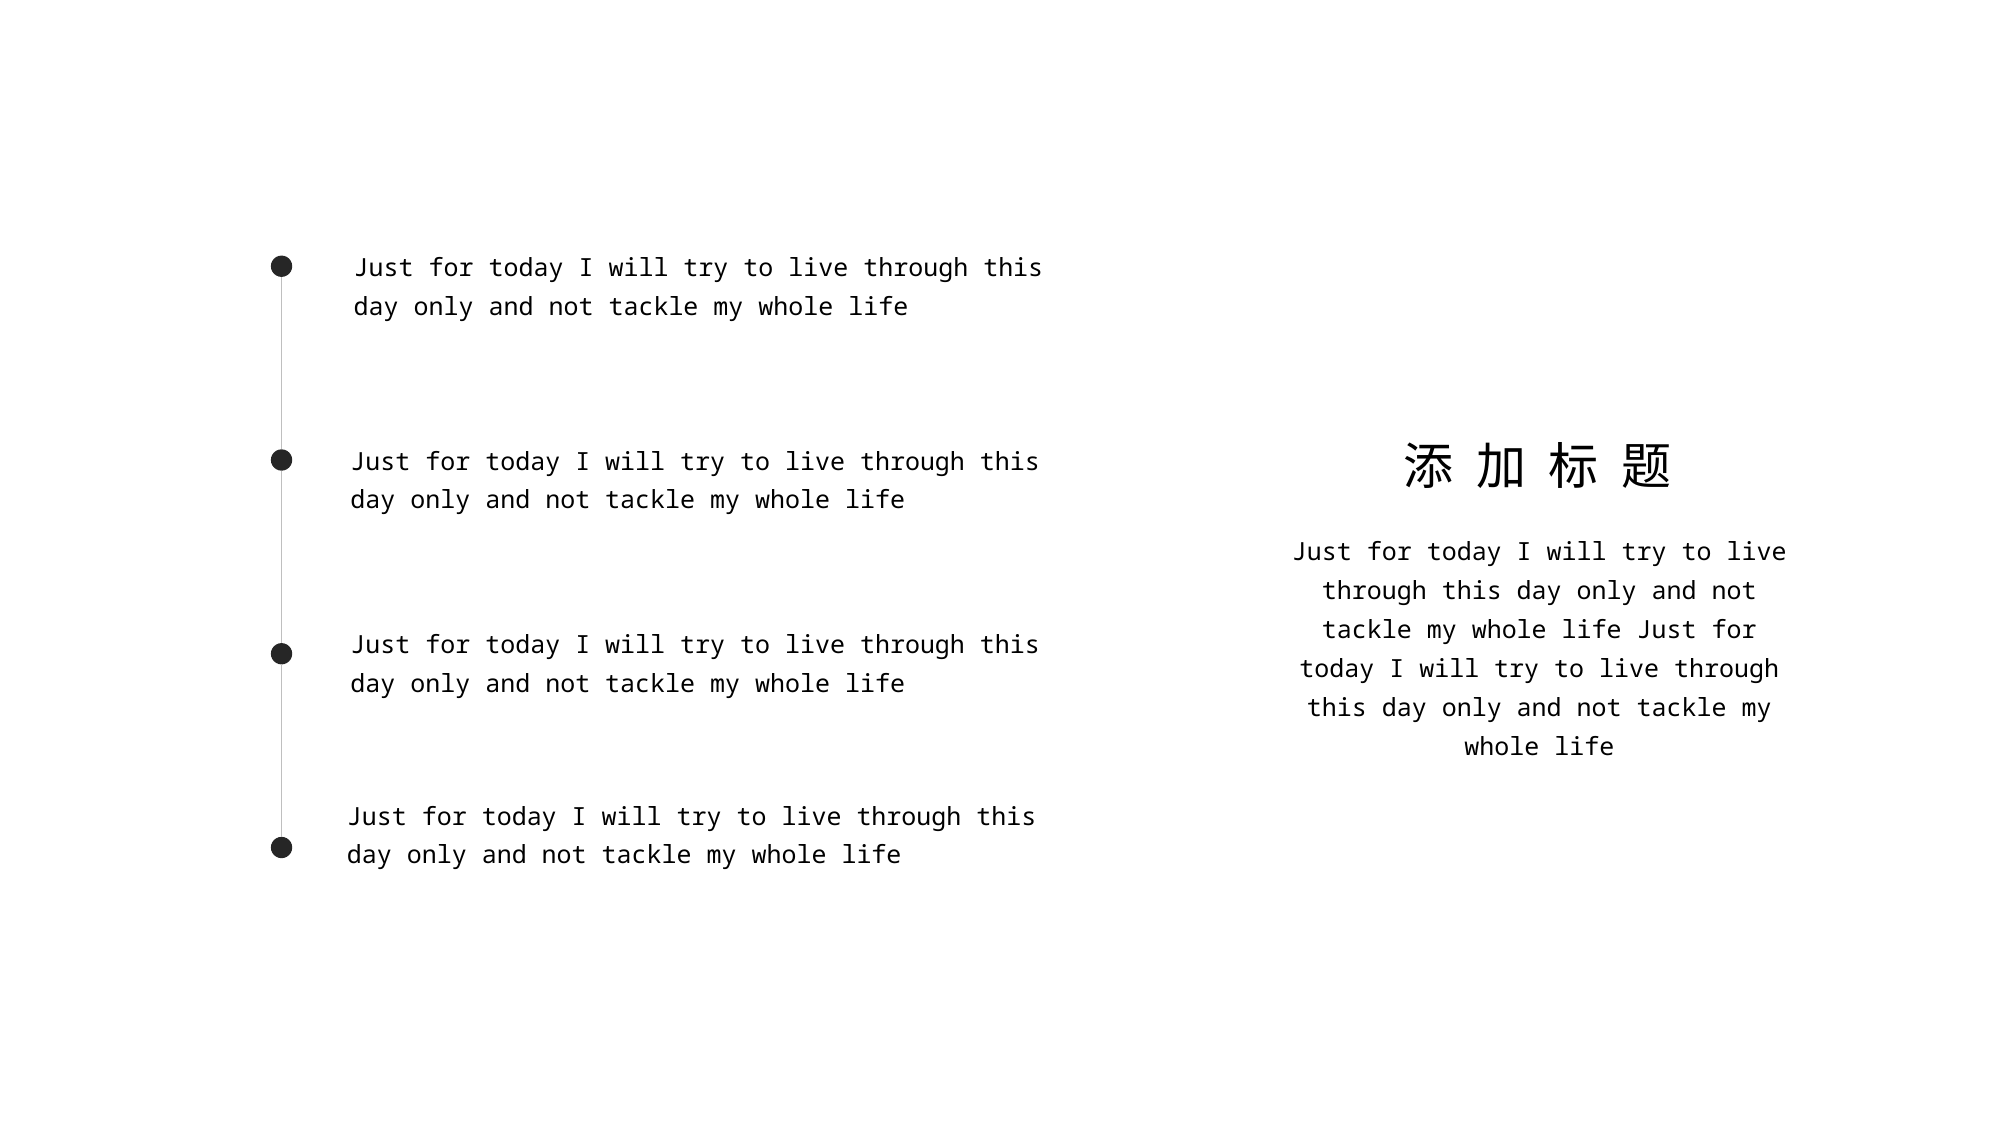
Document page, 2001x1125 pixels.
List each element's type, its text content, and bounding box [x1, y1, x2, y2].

text_box 添 加 标 题 [1270, 427, 1805, 502]
text_box Just for today I will try to live through this day only and not tackle my whole life [335, 428, 1107, 522]
text_box Just for today I will try to live through this day only and not tackle my whole life [338, 235, 1110, 328]
text_box Just for today I will try to live through this day only and not tackle my whole life Just for today I will try to live through this day only and not tackle my whole life [1274, 519, 1805, 807]
text_box [269, 835, 294, 860]
text_box Just for today I will try to live through this day only and not tackle my whole life [332, 783, 1103, 877]
text_box [269, 642, 294, 666]
text_box Just for today I will try to live through this day only and not tackle my whole life [335, 612, 1107, 705]
text_box [269, 254, 294, 278]
text_box [269, 448, 294, 472]
